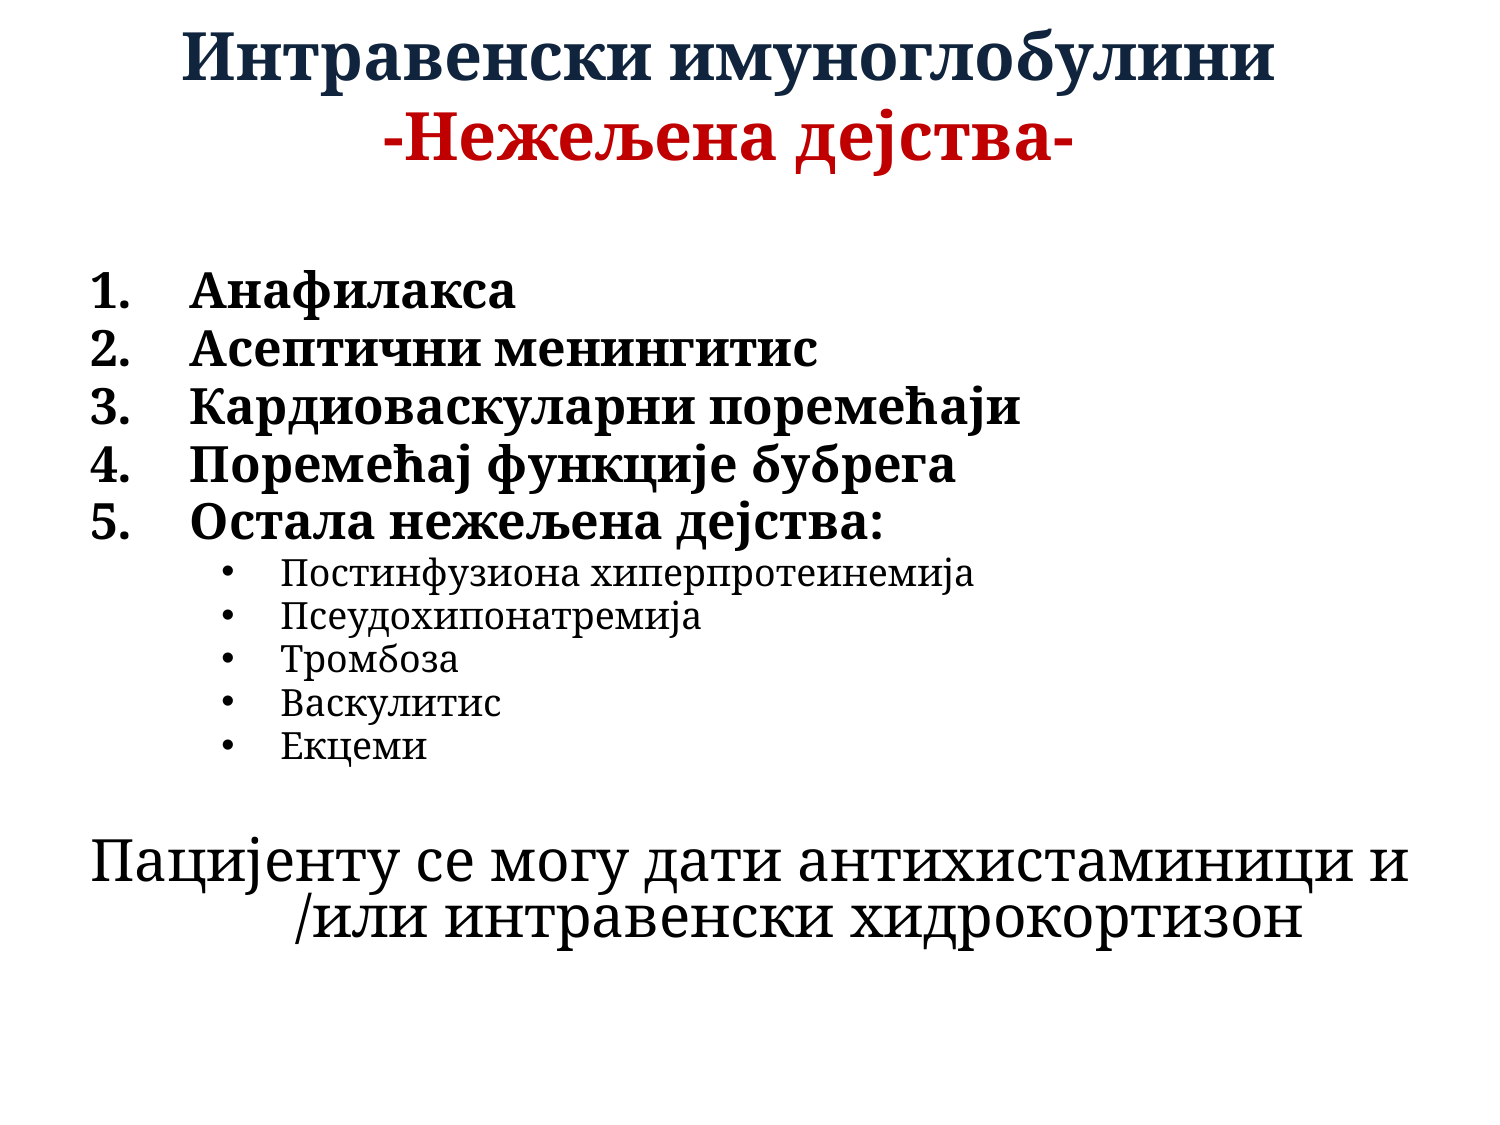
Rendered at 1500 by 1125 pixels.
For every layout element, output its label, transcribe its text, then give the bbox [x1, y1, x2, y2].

title Интравенски имуноглобулини -Нежељена дејства- [62, 0, 1413, 188]
list Анафилакса Асептични менингитис Кардиоваскуларни поремећаји Поремећај функције бубрега Остала нежељена дејства: Постинфузиона хиперпротеинемија Псеудохипонатремија Тромбоза Васкулитис Екцеми Пацијенту се могу дати антихистаминици и /или интравенски хидрокортизон [75, 262, 1425, 1088]
